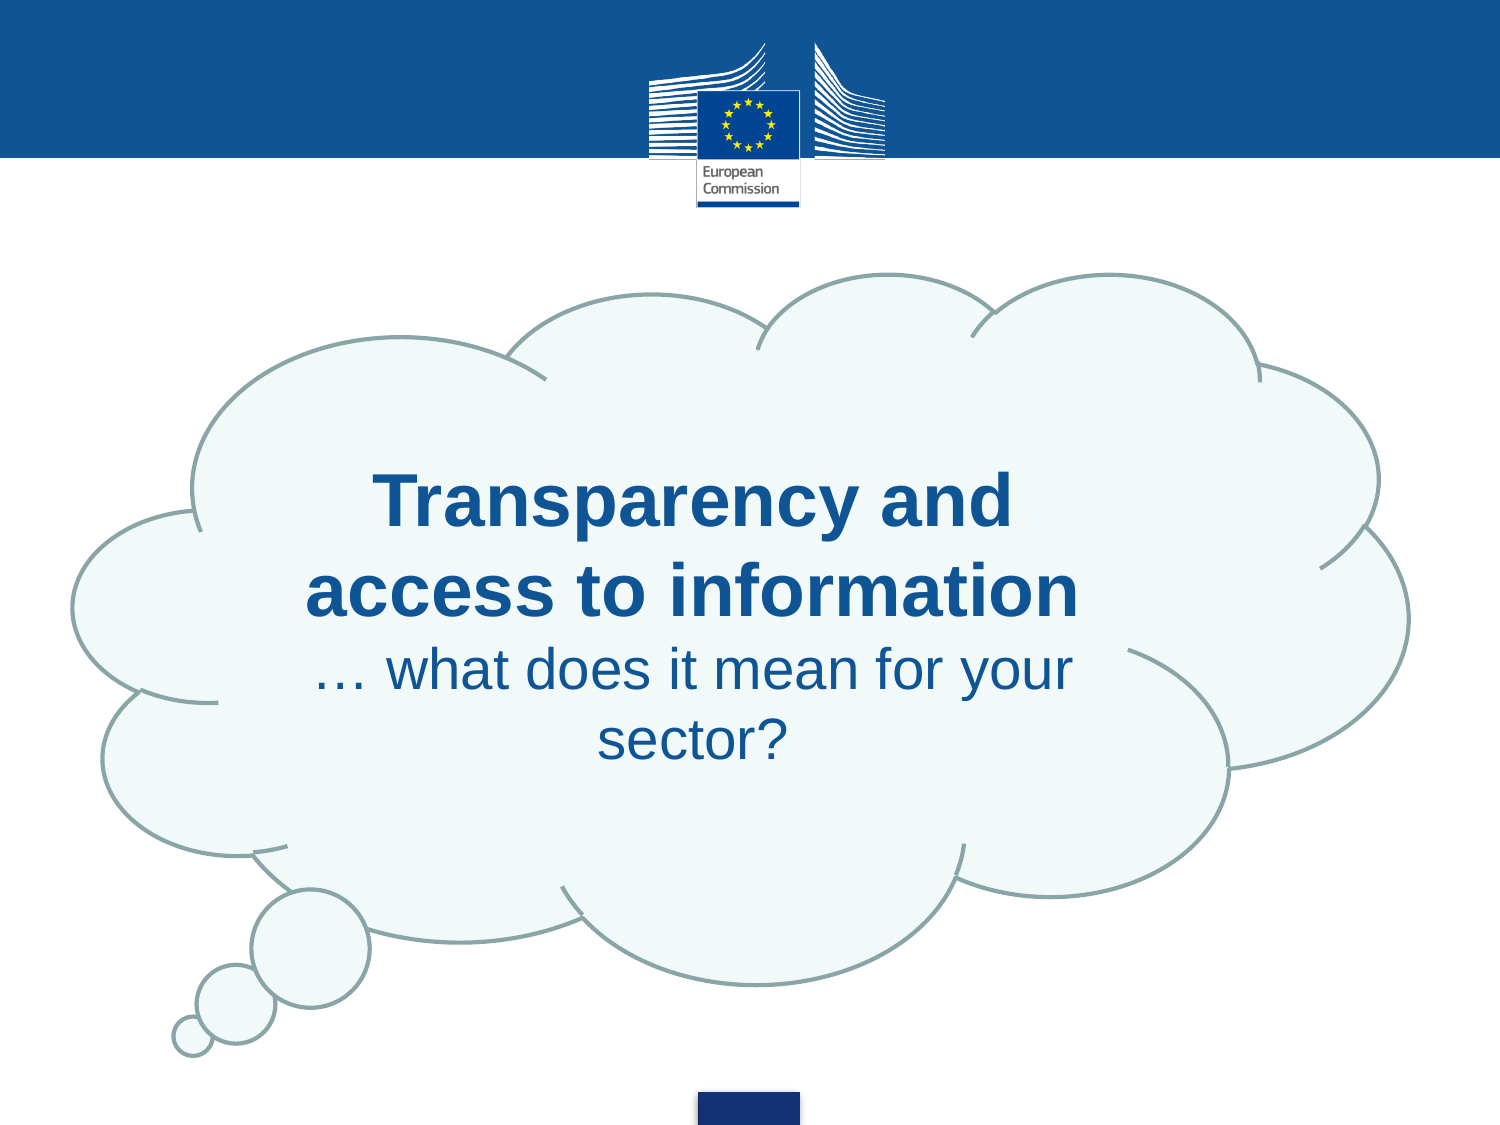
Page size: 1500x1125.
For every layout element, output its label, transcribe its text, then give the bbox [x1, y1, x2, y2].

text_box Transparency and access to information … what does it mean for your sector? [70, 272, 1411, 1059]
picture [649, 42, 885, 208]
